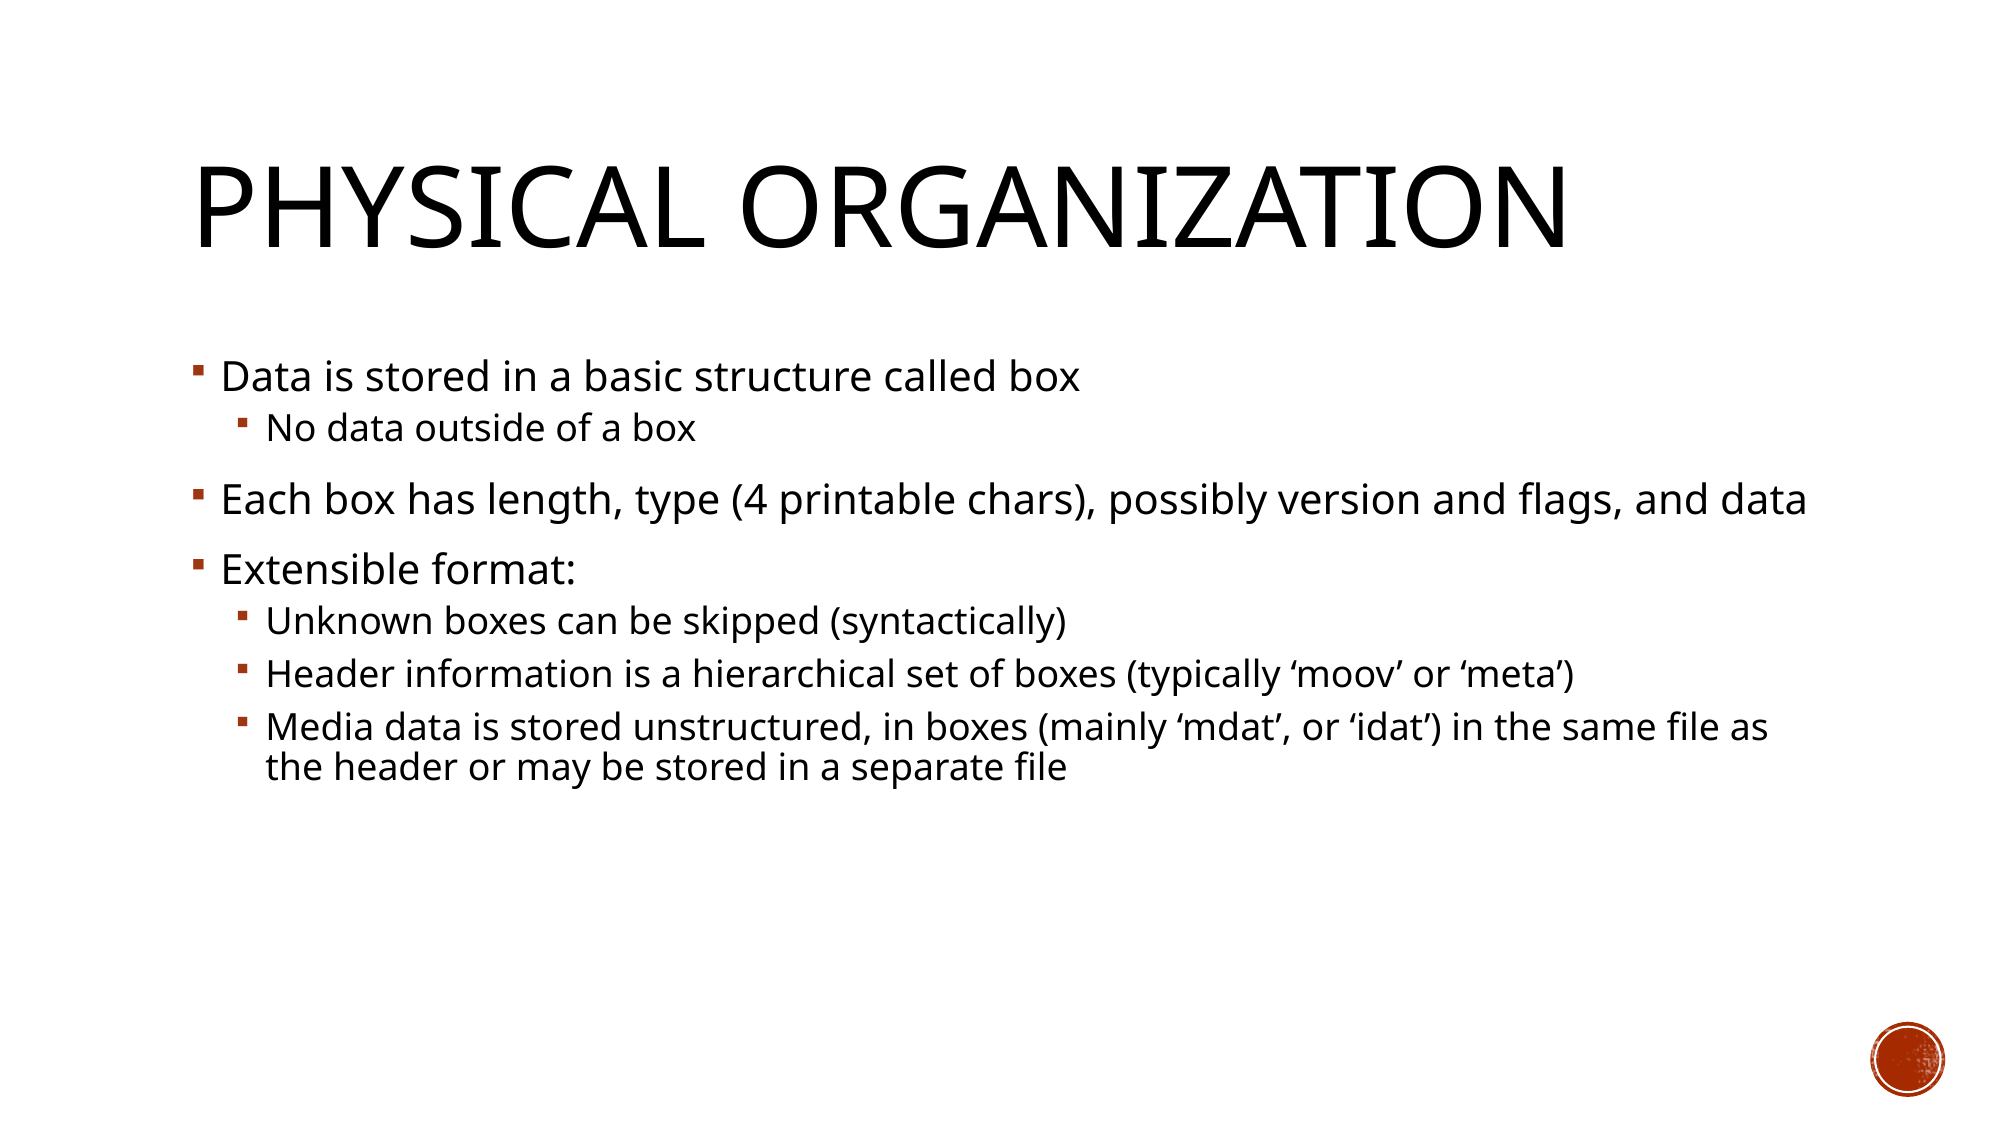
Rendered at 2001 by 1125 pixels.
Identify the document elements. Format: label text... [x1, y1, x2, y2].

title Physical Organization [175, 79, 1826, 344]
list Data is stored in a basic structure called box No data outside of a box Each box has length, type (4 printable chars), possibly version and flags, and data Extensible format: Unknown boxes can be skipped (syntactically) Header information is a hierarchical set of boxes (typically ‘moov’ or ‘meta’) Media data is stored unstructured, in boxes (mainly ‘mdat’, or ‘idat’) in the same file as the header or may be stored in a separate file [175, 348, 1826, 1013]
